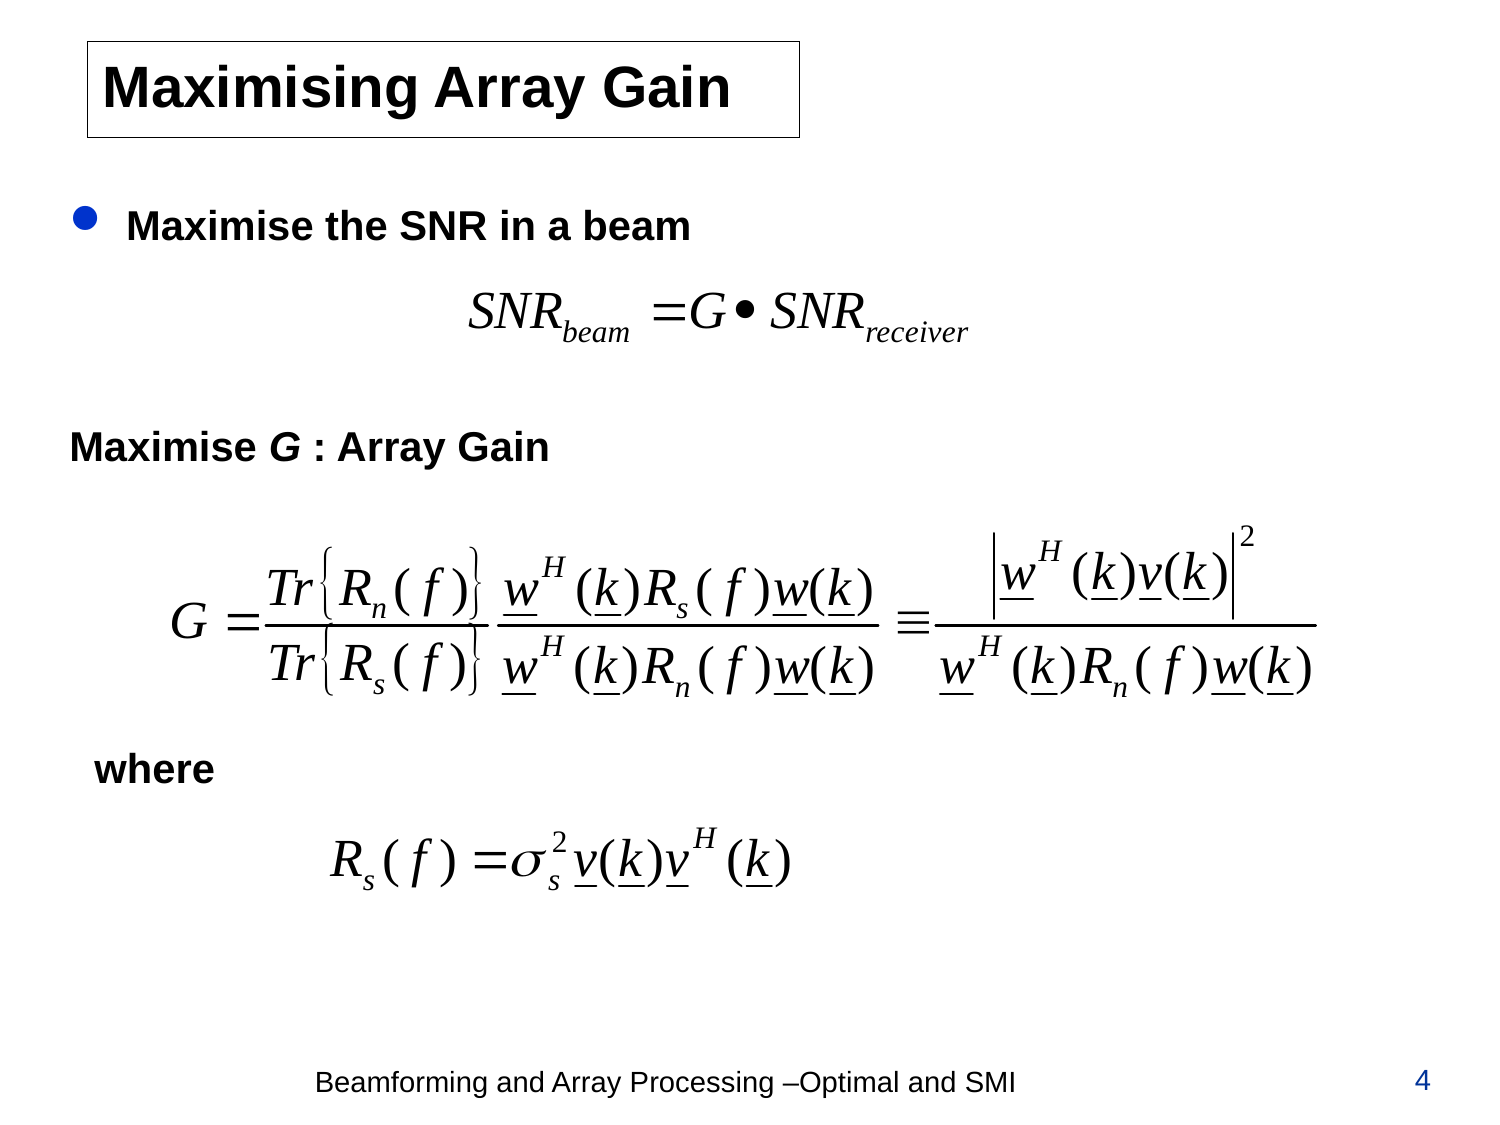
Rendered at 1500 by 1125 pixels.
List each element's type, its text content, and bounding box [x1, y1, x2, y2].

list Maximise the SNR in a beam [54, 181, 713, 275]
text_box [163, 509, 1326, 711]
text_box where [79, 724, 250, 819]
text_box Maximise G : Array Gain [54, 402, 713, 497]
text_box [458, 274, 980, 356]
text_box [320, 813, 801, 904]
slide_number 4 [1207, 1055, 1447, 1102]
title Maximising Array Gain [87, 41, 800, 138]
